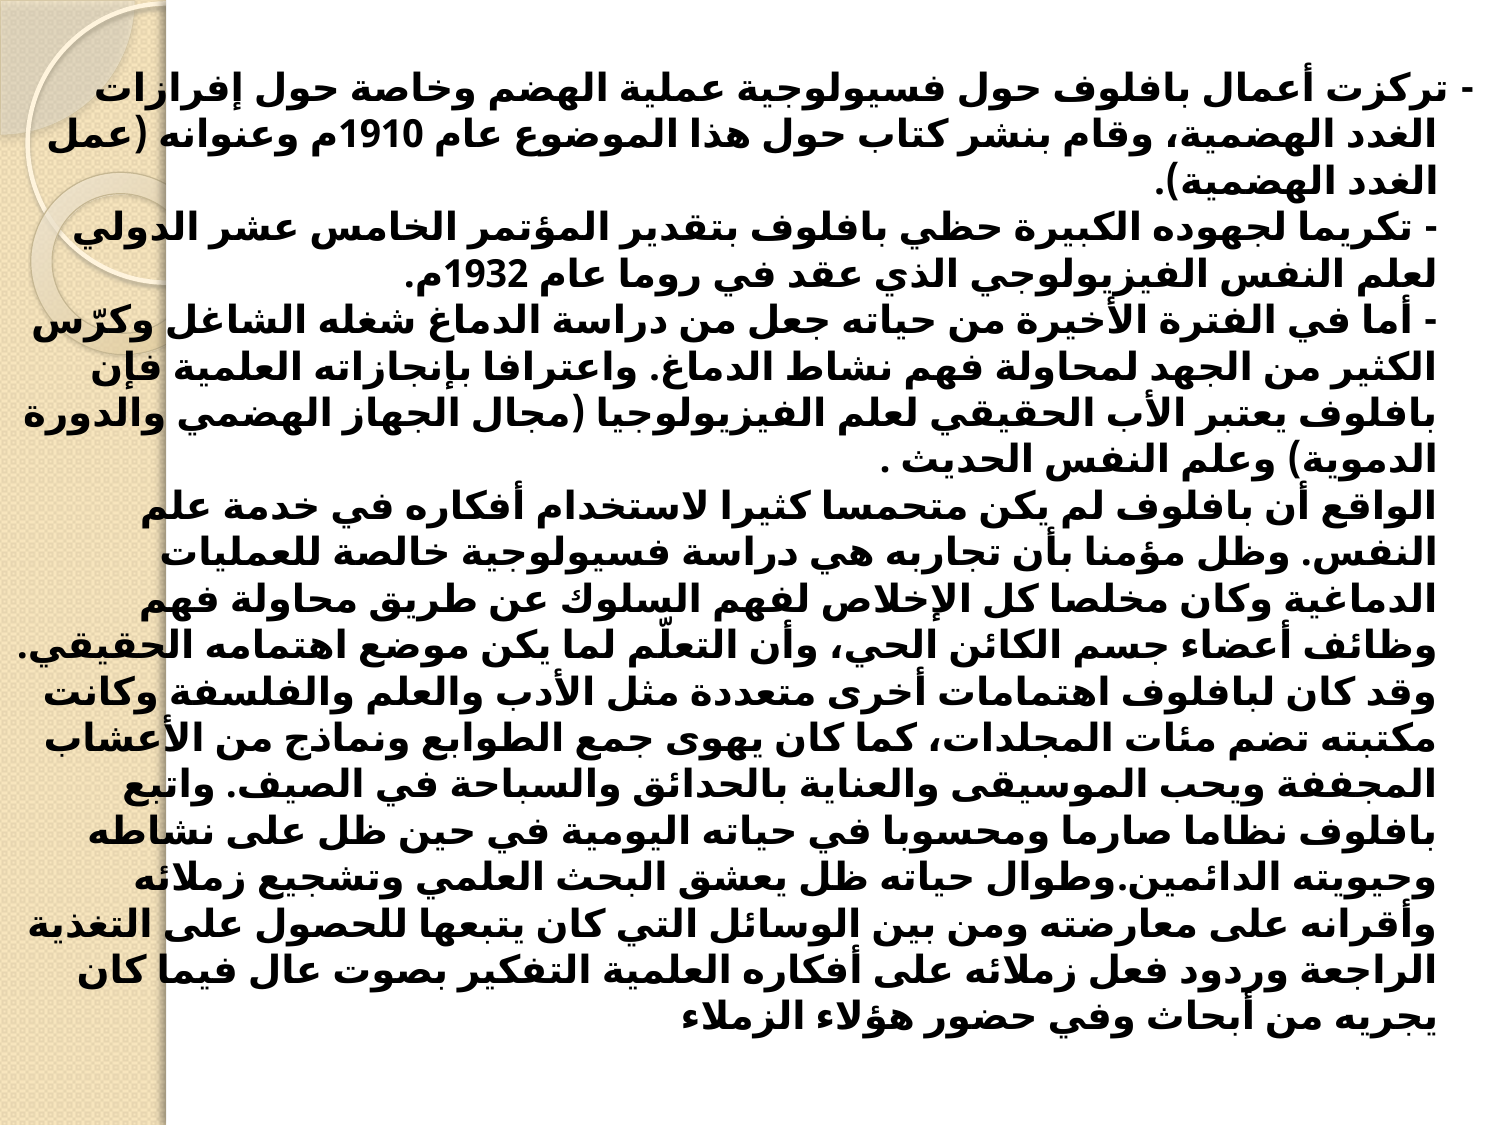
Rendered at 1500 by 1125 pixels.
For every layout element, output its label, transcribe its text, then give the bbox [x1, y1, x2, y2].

list - تركزت أعمال بافلوف حول فسيولوجية عملية الهضم وخاصة حول إفرازات الغدد الهضمية، وقام بنشر كتاب حول هذا الموضوع عام 1910م وعنوانه (عمل الغدد الهضمية). - تكريما لجهوده الكبيرة حظي بافلوف بتقدير المؤتمر الخامس عشر الدولي لعلم النفس الفيزيولوجي الذي عقد في روما عام 1932م. - أما في الفترة الأخيرة من حياته جعل من دراسة الدماغ شغله الشاغل وكرّس الكثير من الجهد لمحاولة فهم نشاط الدماغ. واعترافا بإنجازاته العلمية فإن بافلوف يعتبر الأب الحقيقي لعلم الفيزيولوجيا (مجال الجهاز الهضمي والدورة الدموية) وعلم النفس الحديث . الواقع أن بافلوف لم يكن متحمسا كثيرا لاستخدام أفكاره في خدمة علم النفس. وظل مؤمنا بأن تجاربه هي دراسة فسيولوجية خالصة للعمليات الدماغية وكان مخلصا كل الإخلاص لفهم السلوك عن طريق محاولة فهم وظائف أعضاء جسم الكائن الحي، وأن التعلّم لما يكن موضع اهتمامه الحقيقي. وقد كان لبافلوف اهتمامات أخرى متعددة مثل الأدب والعلم والفلسفة وكانت مكتبته تضم مئات المجلدات، كما كان يهوى جمع الطوابع ونماذج من الأعشاب المجففة ويحب الموسيقى والعناية بالحدائق والسباحة في الصيف. واتبع بافلوف نظاما صارما ومحسوبا في حياته اليومية في حين ظل على نشاطه وحيويته الدائمين.وطوال حياته ظل يعشق البحث العلمي وتشجيع زملائه وأقرانه على معارضته ومن بين الوسائل التي كان يتبعها للحصول على التغذية الراجعة وردود فعل زملائه على أفكاره العلمية التفكير بصوت عال فيما كان يجريه من أبحاث وفي حضور هؤلاء الزملاء [0, 0, 1500, 1102]
